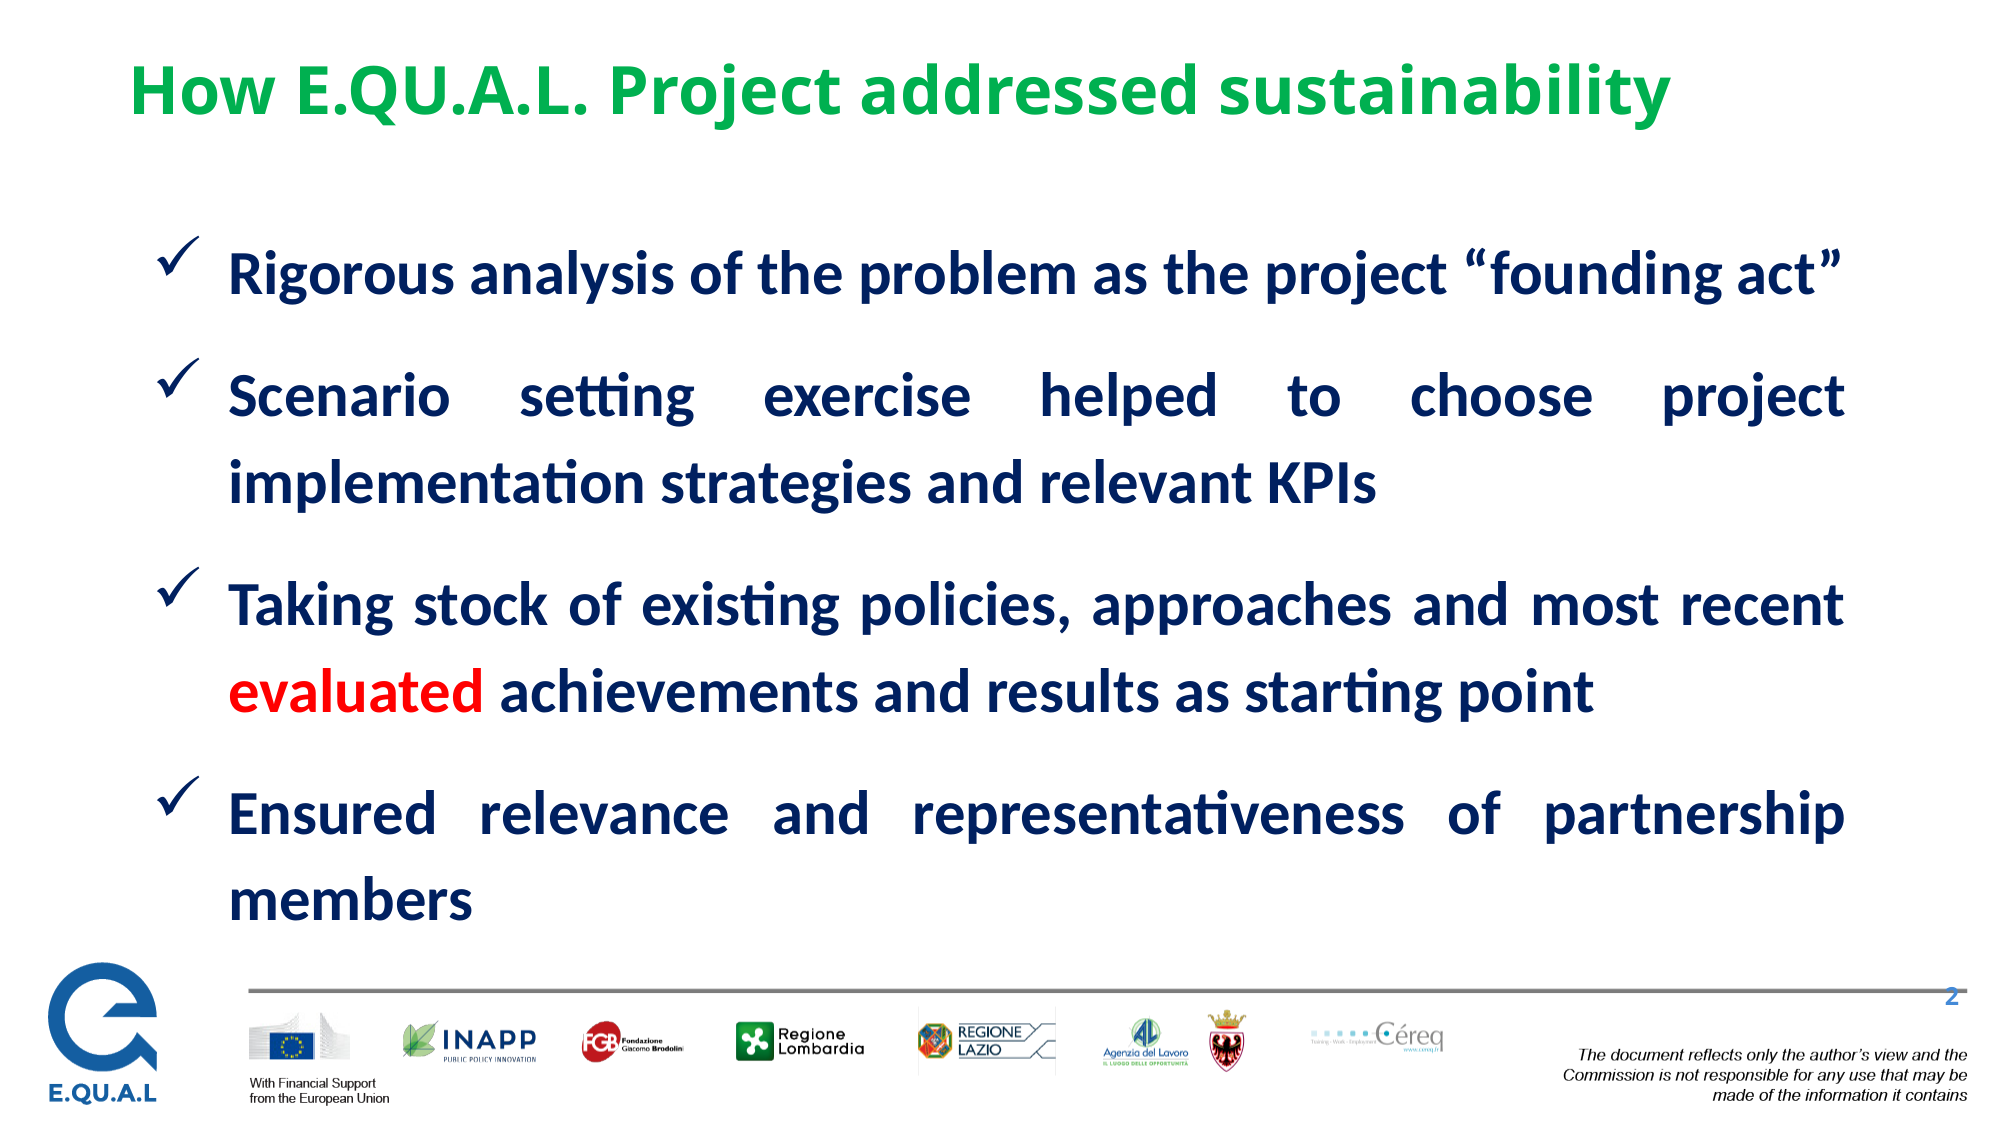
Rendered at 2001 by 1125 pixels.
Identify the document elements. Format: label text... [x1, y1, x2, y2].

picture [0, 943, 2000, 1125]
list Rigorous analysis of the problem as the project “founding act” Scenario setting exercise helped to choose project implementation strategies and relevant KPIs Taking stock of existing policies, approaches and most recent evaluated achievements and results as starting point Ensured relevance and representativeness of partnership members [137, 213, 1863, 956]
title How E.QU.A.L. Project addressed sustainability [35, 37, 1767, 149]
